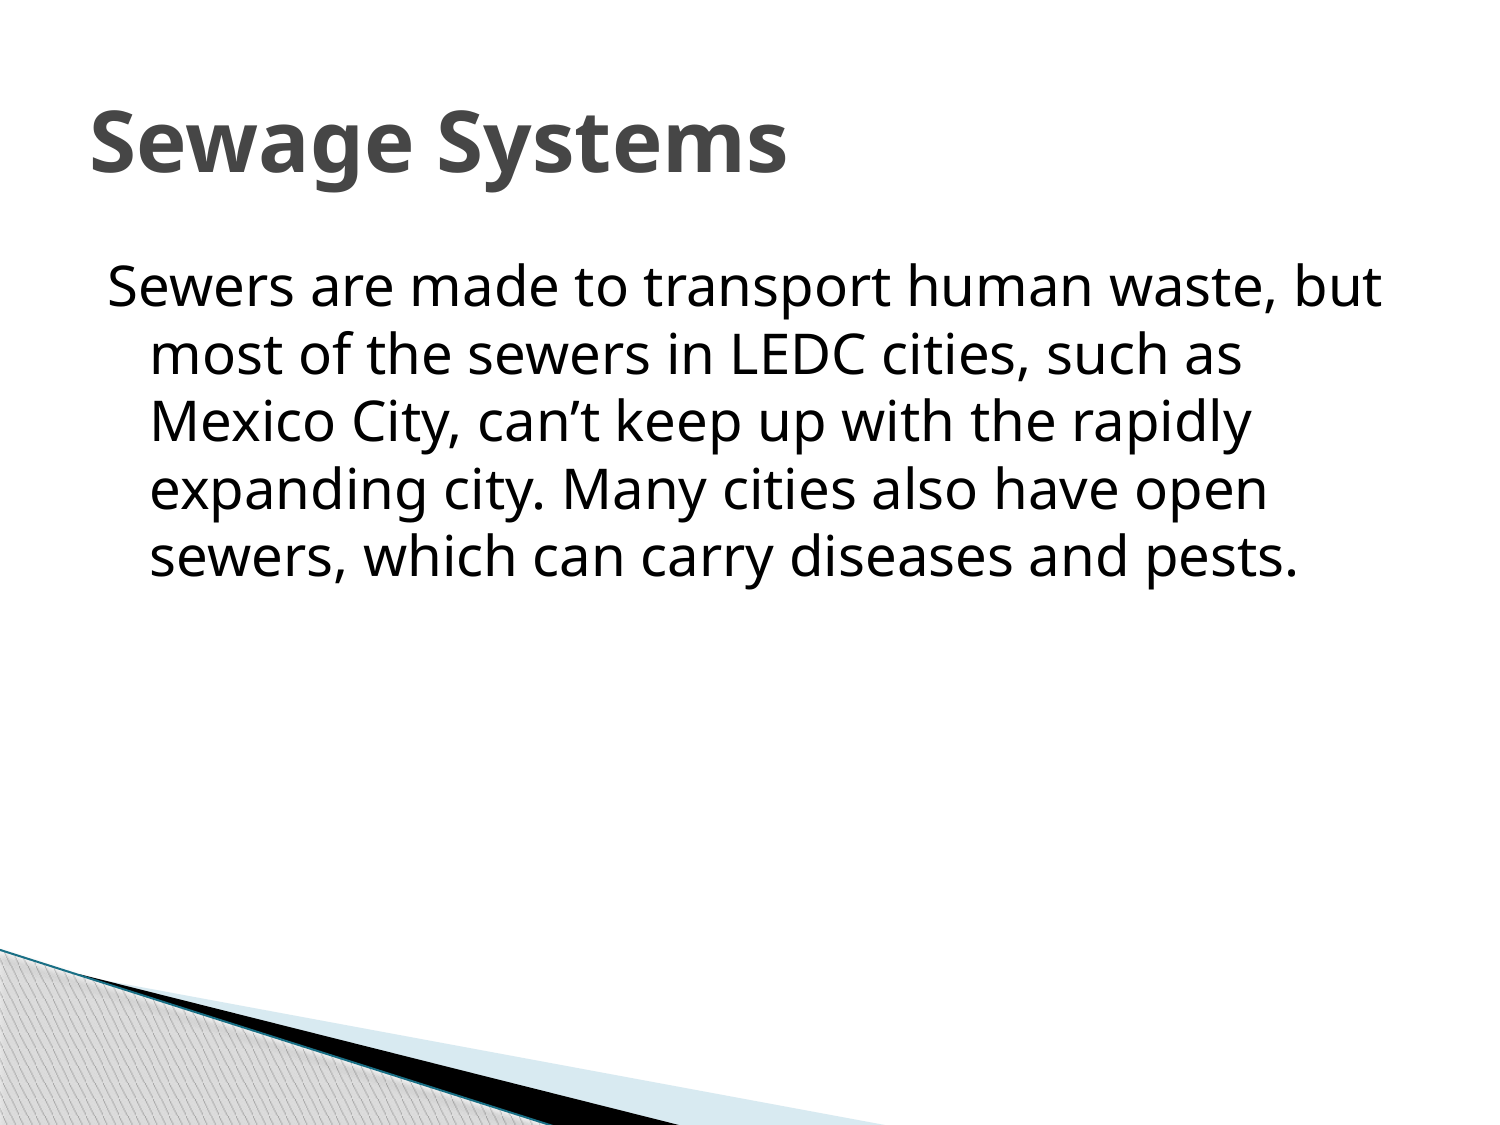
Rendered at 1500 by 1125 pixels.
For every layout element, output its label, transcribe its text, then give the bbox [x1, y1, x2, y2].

list Sewers are made to transport human waste, but most of the sewers in LEDC cities, such as Mexico City, can’t keep up with the rapidly expanding city. Many cities also have open sewers, which can carry diseases and pests. [75, 243, 1425, 986]
title Sewage Systems [75, 45, 1425, 233]
